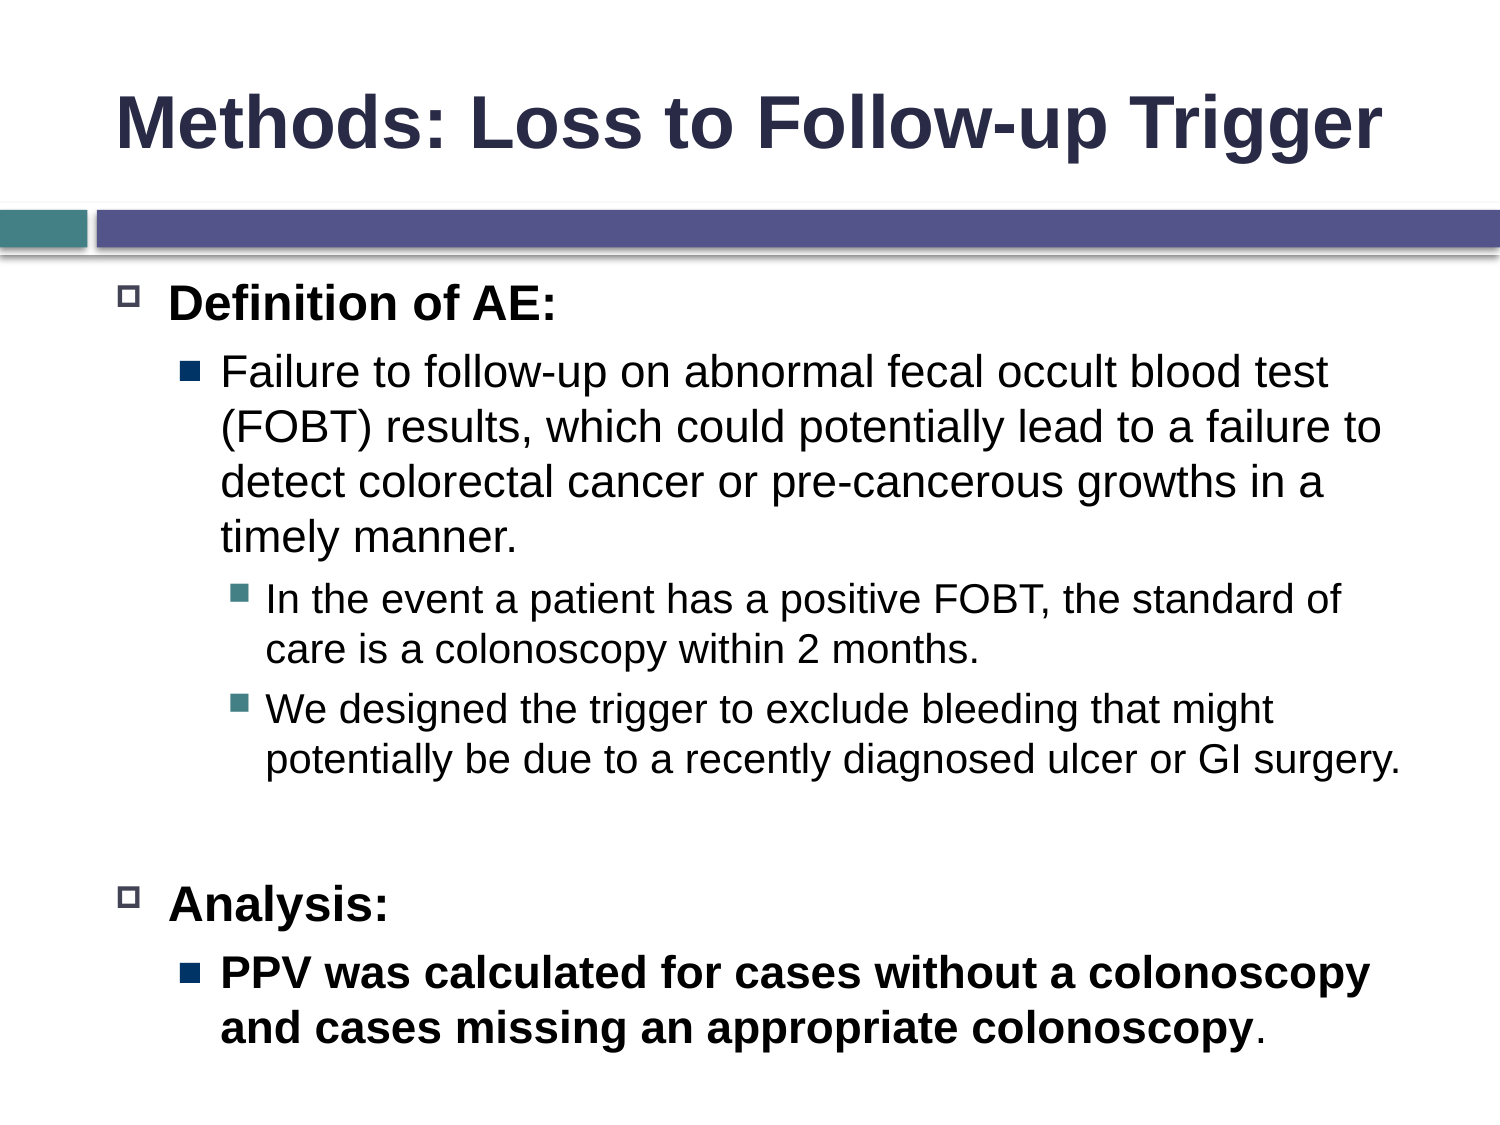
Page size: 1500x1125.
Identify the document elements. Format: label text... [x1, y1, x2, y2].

list Definition of AE: Failure to follow-up on abnormal fecal occult blood test (FOBT) results, which could potentially lead to a failure to detect colorectal cancer or pre-cancerous growths in a timely manner. In the event a patient has a positive FOBT, the standard of care is a colonoscopy within 2 months. We designed the trigger to exclude bleeding that might potentially be due to a recently diagnosed ulcer or GI surgery. Analysis: PPV was calculated for cases without a colonoscopy and cases missing an appropriate colonoscopy. [100, 262, 1439, 1001]
picture [175, 356, 200, 381]
title Methods: Loss to Follow-up Trigger [100, 37, 1439, 201]
picture [175, 958, 200, 983]
